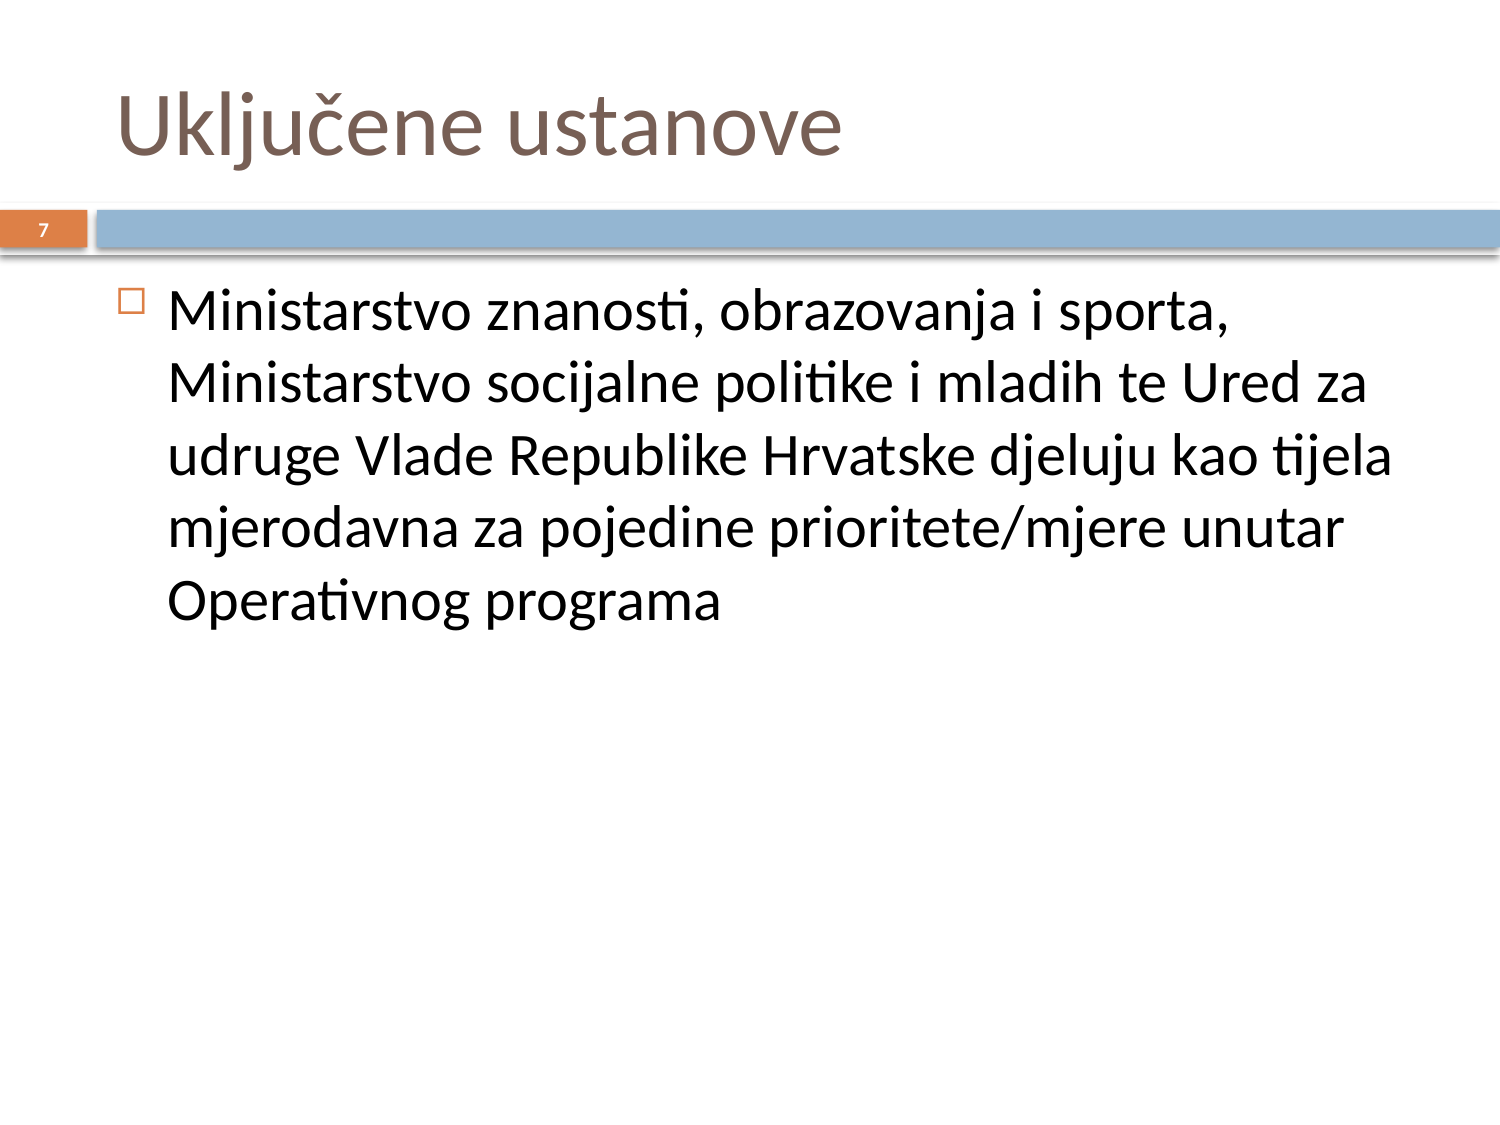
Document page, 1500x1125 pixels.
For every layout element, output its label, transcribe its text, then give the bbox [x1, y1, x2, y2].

title Uključene ustanove [100, 37, 1439, 201]
slide_number 7 [0, 208, 88, 249]
list Ministarstvo znanosti, obrazovanja i sporta, Ministarstvo socijalne politike i mladih te Ured za udruge Vlade Republike Hrvatske djeluju kao tijela mjerodavna za pojedine prioritete/mjere unutar Operativnog programa [100, 262, 1439, 1001]
